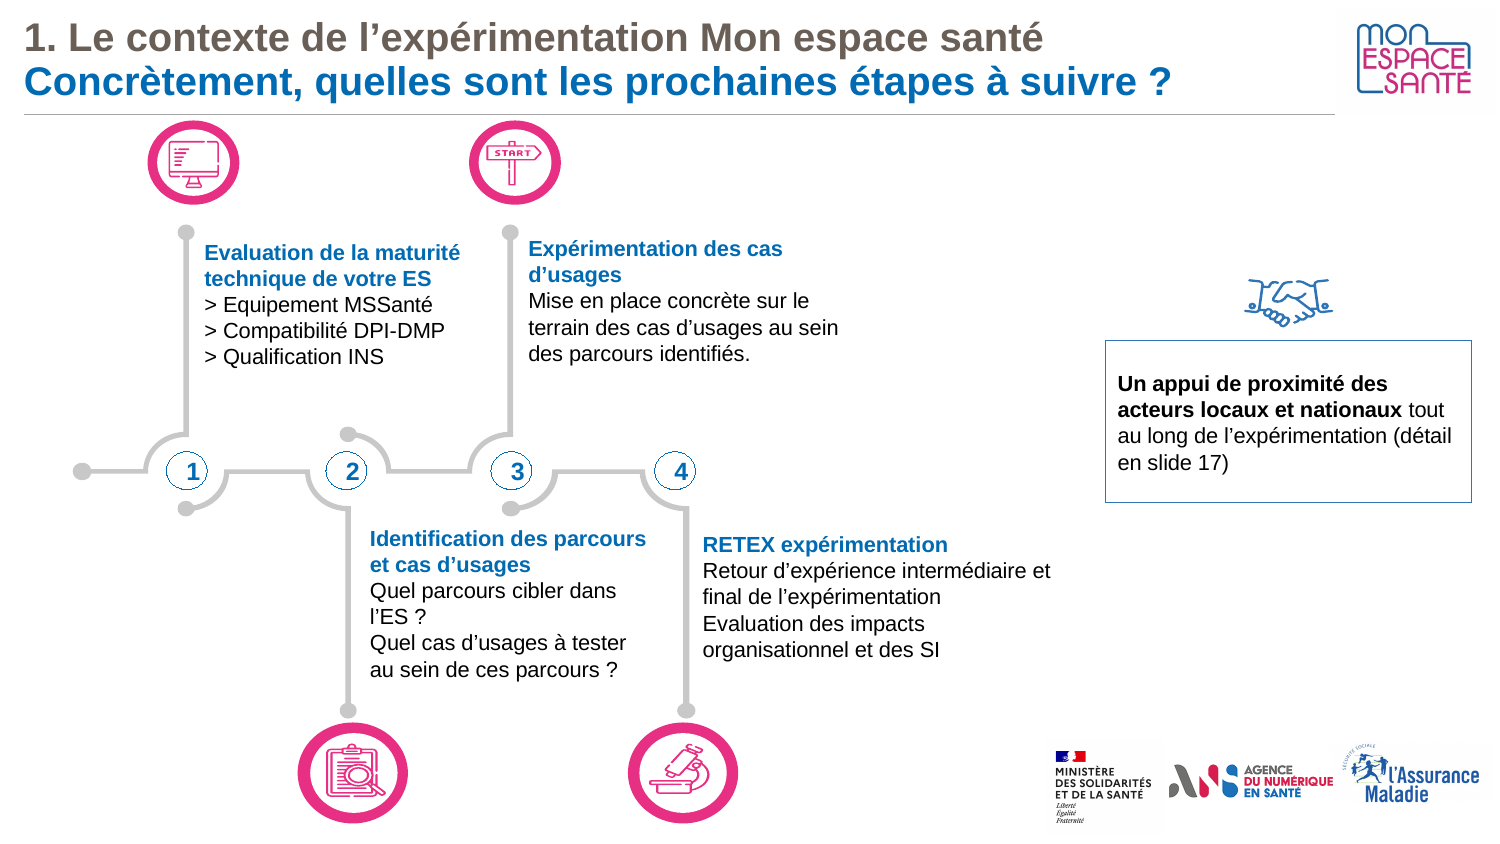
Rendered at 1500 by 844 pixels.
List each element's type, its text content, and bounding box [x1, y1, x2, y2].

picture [1169, 740, 1493, 811]
picture [1045, 740, 1164, 834]
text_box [1243, 278, 1334, 328]
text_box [168, 140, 220, 189]
text_box [548, 148, 552, 177]
text_box [501, 469, 696, 719]
text_box 2 [325, 451, 367, 490]
text_box Evaluation de la maturité technique de votre ES > Equipement MSSanté > Compatibilité DPI-DMP > Qualification INS [204, 238, 487, 396]
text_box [486, 140, 543, 186]
text_box Expérimentation des cas d’usages Mise en place concrète sur le terrain des cas d’usages au sein des parcours identifiés. [528, 234, 842, 366]
text_box 1 [166, 451, 208, 490]
text_box [469, 120, 561, 205]
text_box [489, 129, 541, 139]
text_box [297, 722, 409, 824]
text_box 4 [654, 451, 696, 490]
text_box [339, 224, 519, 474]
text_box [147, 120, 240, 205]
text_box 3 [490, 451, 532, 490]
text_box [627, 722, 739, 824]
text_box Un appui de proximité des acteurs locaux et nationaux tout au long de l’expérimentation (détail en slide 17) [1105, 340, 1472, 503]
text_box Identification des parcours et cas d’usages Quel parcours cibler dans l’ES ? Quel cas d’usages à tester au sein de ces parcours ? [370, 524, 657, 682]
text_box [72, 224, 195, 481]
title 1. Le contexte de l’expérimentation Mon espace santé Concrètement, quelles sont les prochaines étapes à suivre ? [23, 14, 1365, 103]
text_box RETEX expérimentation Retour d’expérience intermédiaire et final de l’expérimentation Evaluation des impacts organisationnel et des SI [702, 530, 1066, 662]
text_box [177, 469, 357, 719]
text_box [157, 129, 230, 183]
